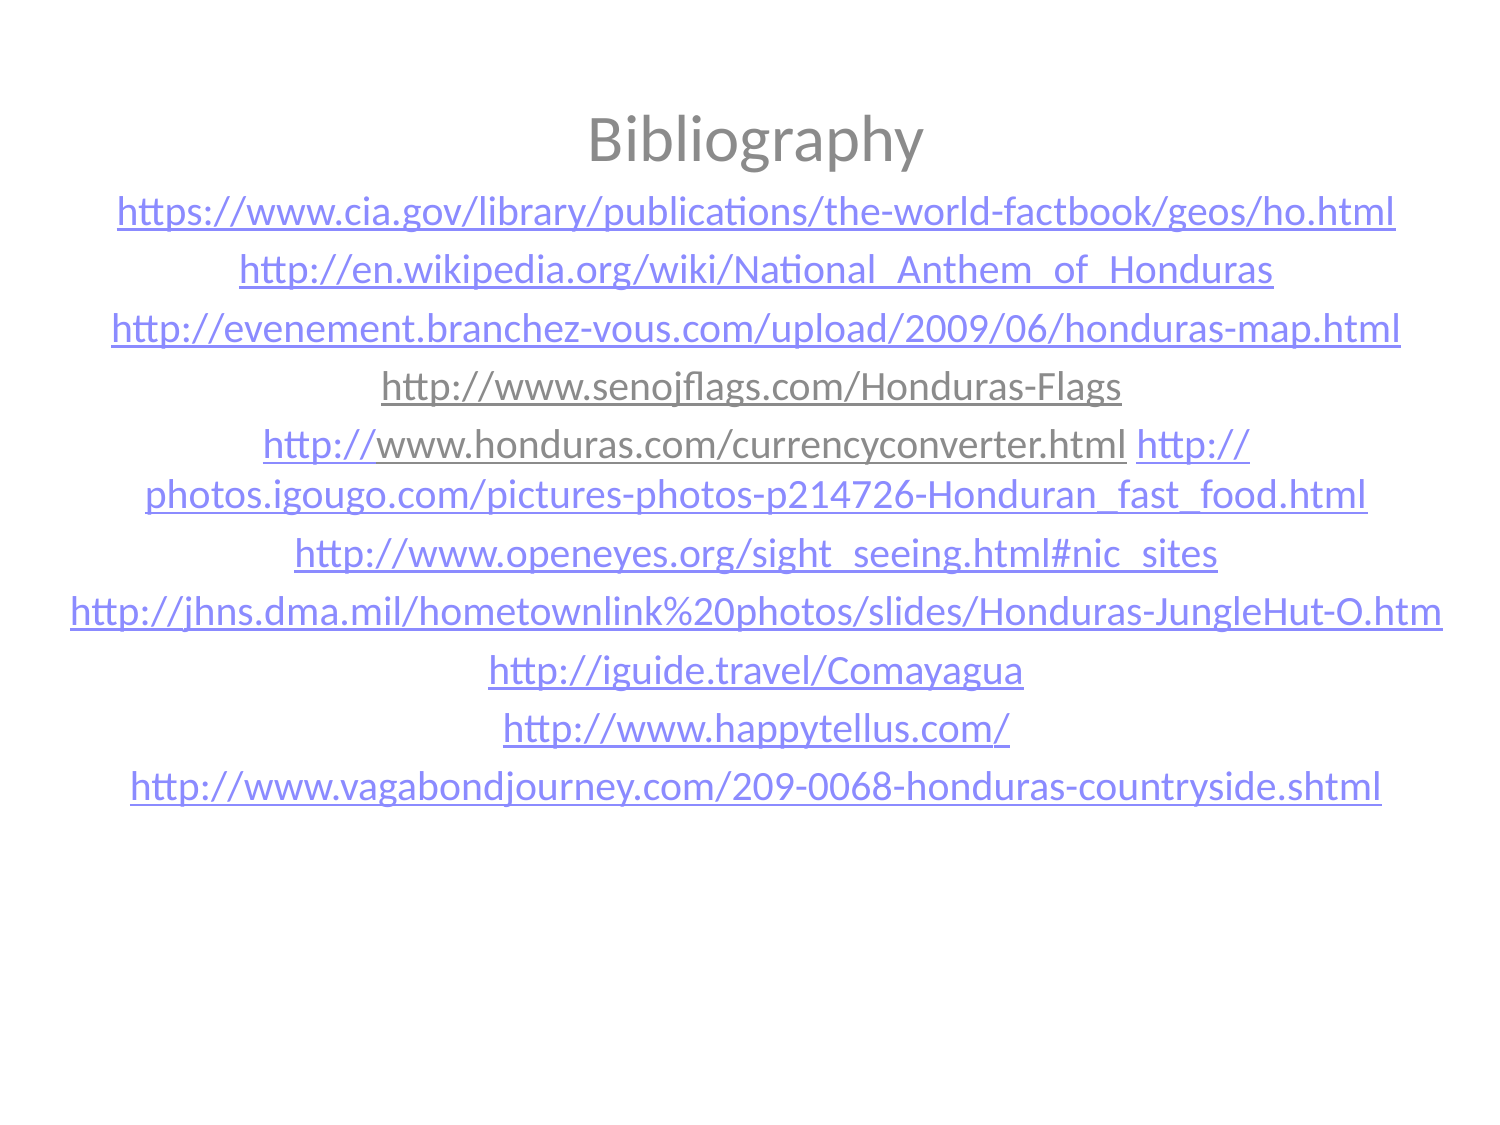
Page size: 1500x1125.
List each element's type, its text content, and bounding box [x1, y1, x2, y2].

subtitle Bibliography https://www.cia.gov/library/publications/the-world-factbook/geos/ho.html http://en.wikipedia.org/wiki/National_Anthem_of_Honduras http://evenement.branchez-vous.com/upload/2009/06/honduras-map.html http://www.senojflags.com/Honduras-Flags http://www.honduras.com/currencyconverter.html http://photos.igougo.com/pictures-photos-p214726-Honduran_fast_food.html http://www.openeyes.org/sight_seeing.html#nic_sites http://jhns.dma.mil/hometownlink%20photos/slides/Honduras-JungleHut-O.htm http://iguide.travel/Comayagua http://www.happytellus.com/ http://www.vagabondjourney.com/209-0068-honduras-countryside.shtml [37, 87, 1475, 925]
